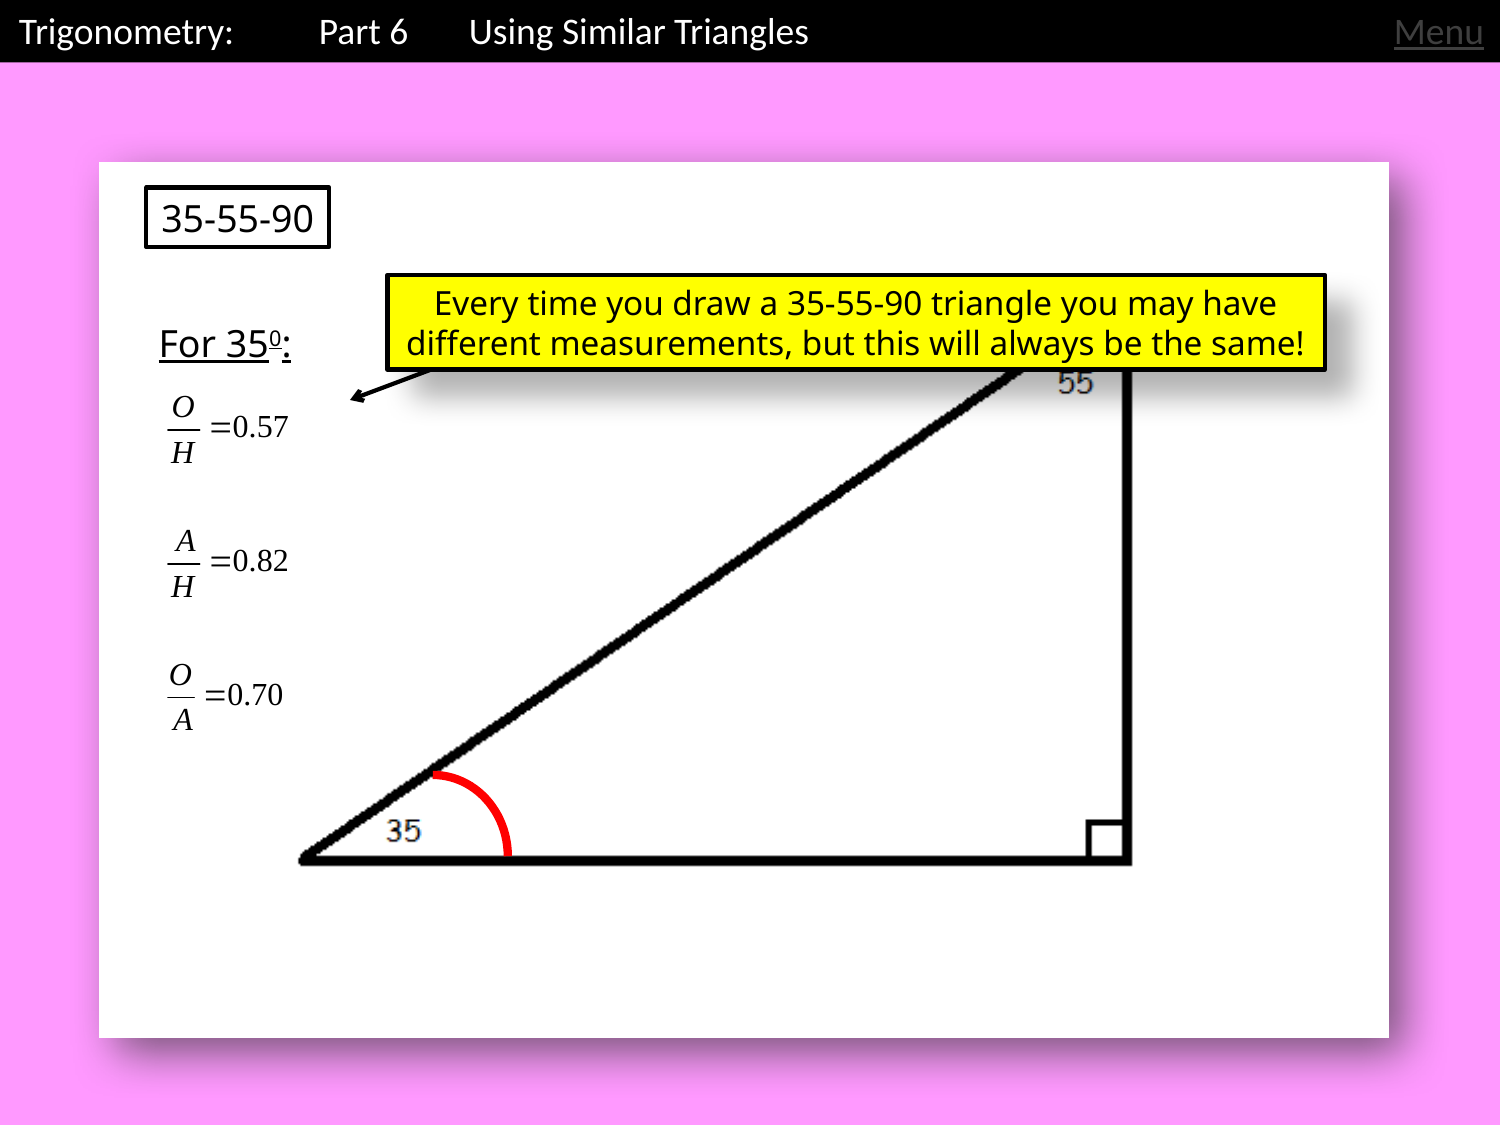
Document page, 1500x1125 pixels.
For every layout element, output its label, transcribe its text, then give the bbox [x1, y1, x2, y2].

text_box Menu [1379, 0, 1500, 60]
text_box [162, 387, 294, 738]
text_box Trigonometry: Part 6 Using Similar Triangles [4, 0, 825, 60]
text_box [349, 362, 451, 401]
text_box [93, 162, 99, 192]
picture [99, 162, 1389, 1038]
text_box [0, 0, 1500, 64]
